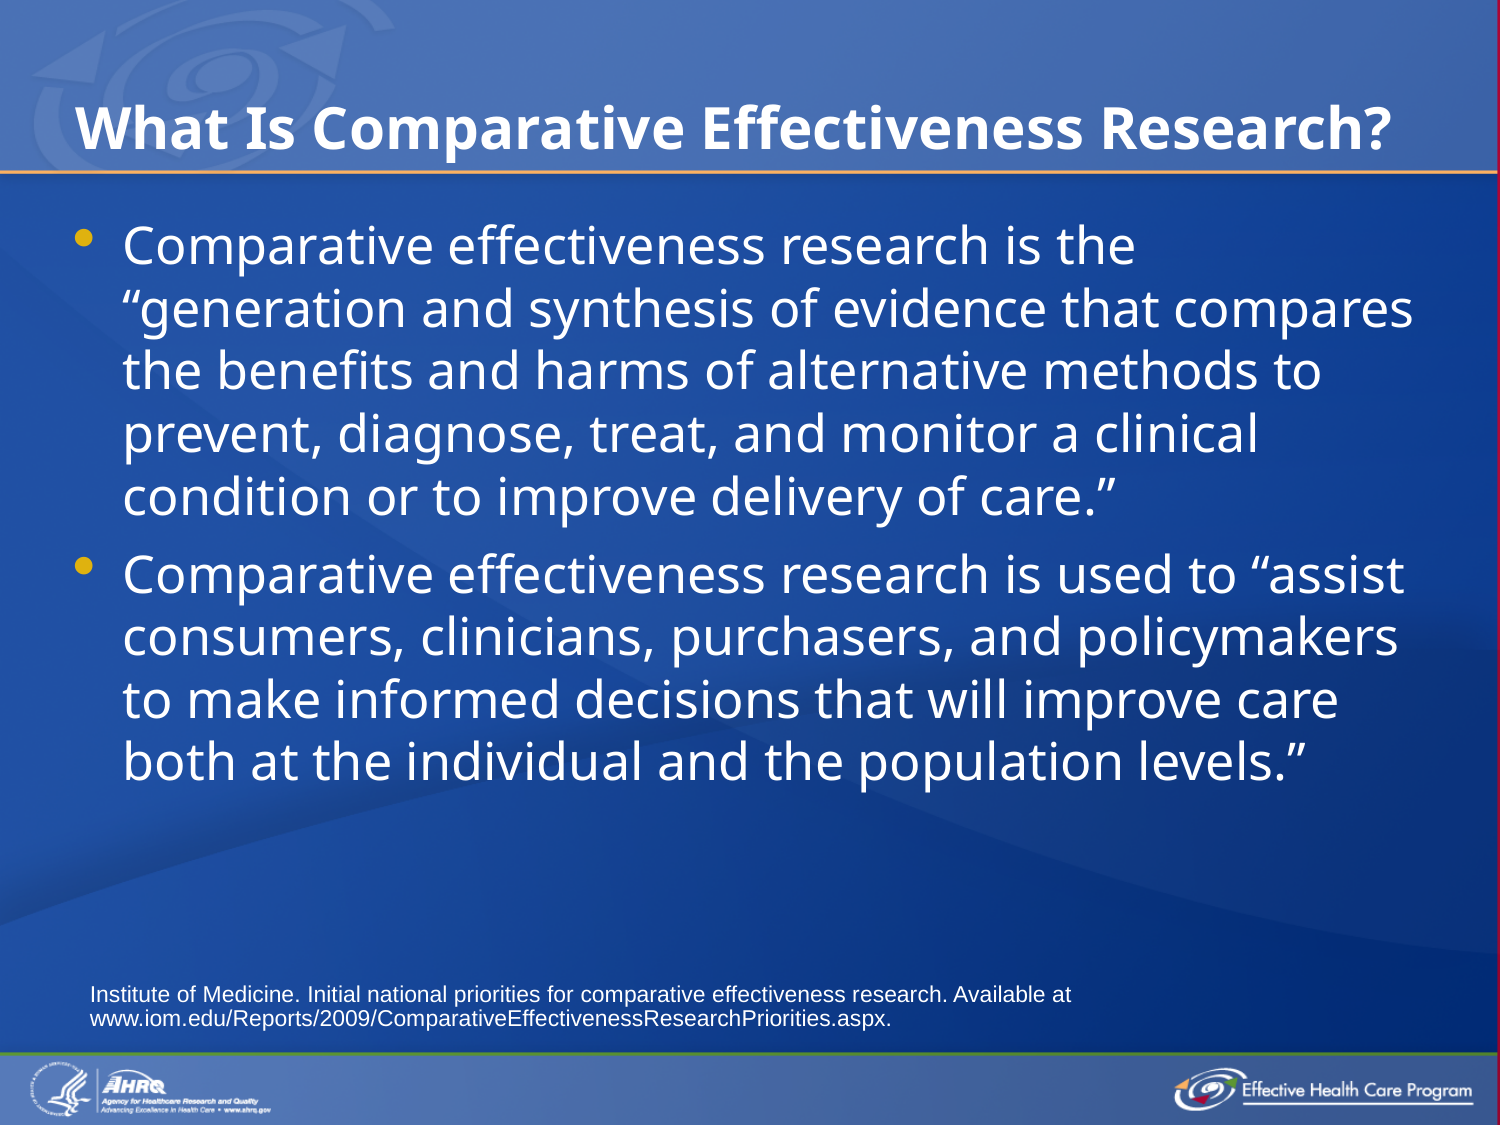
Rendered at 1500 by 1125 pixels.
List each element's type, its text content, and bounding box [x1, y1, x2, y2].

picture [0, 0, 1500, 1125]
list Comparative effectiveness research is the “generation and synthesis of evidence that compares the benefits and harms of alternative methods to prevent, diagnose, treat, and monitor a clinical condition or to improve delivery of care.” Comparative effectiveness research is used to “assist consumers, clinicians, purchasers, and policymakers to make informed decisions that will improve care both at the individual and the population levels.” [75, 213, 1425, 974]
text_box Institute of Medicine. Initial national priorities for comparative effectiveness research. Available at www.iom.edu/Reports/2009/ComparativeEffectivenessResearchPriorities.aspx. [74, 974, 1425, 1040]
title What Is Comparative Effectiveness Research? [75, 21, 1425, 163]
